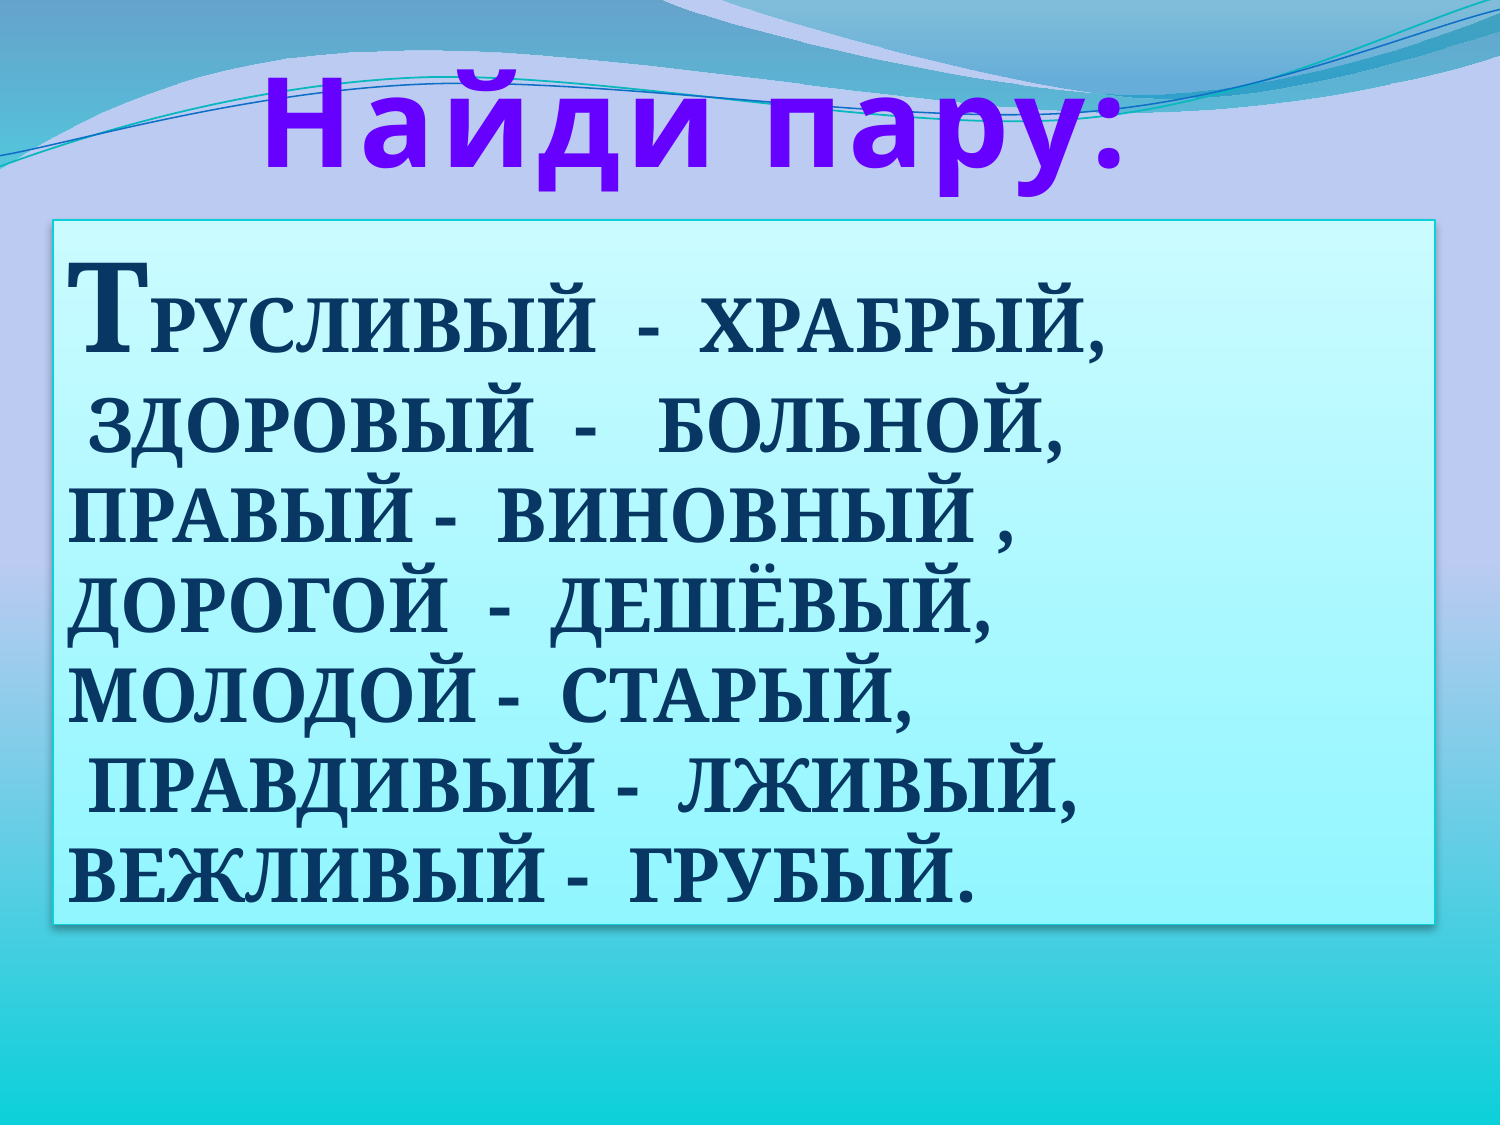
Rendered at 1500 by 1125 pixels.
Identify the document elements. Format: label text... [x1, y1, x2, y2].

text_box Трусливый - храбрый, здоровый - больной, правый - виновный , дорогой - дешёвый, молодой - старый, правдивый - лживый, Вежливый - грубый. [52, 219, 1436, 925]
text_box Найди пару: [242, 35, 1144, 200]
